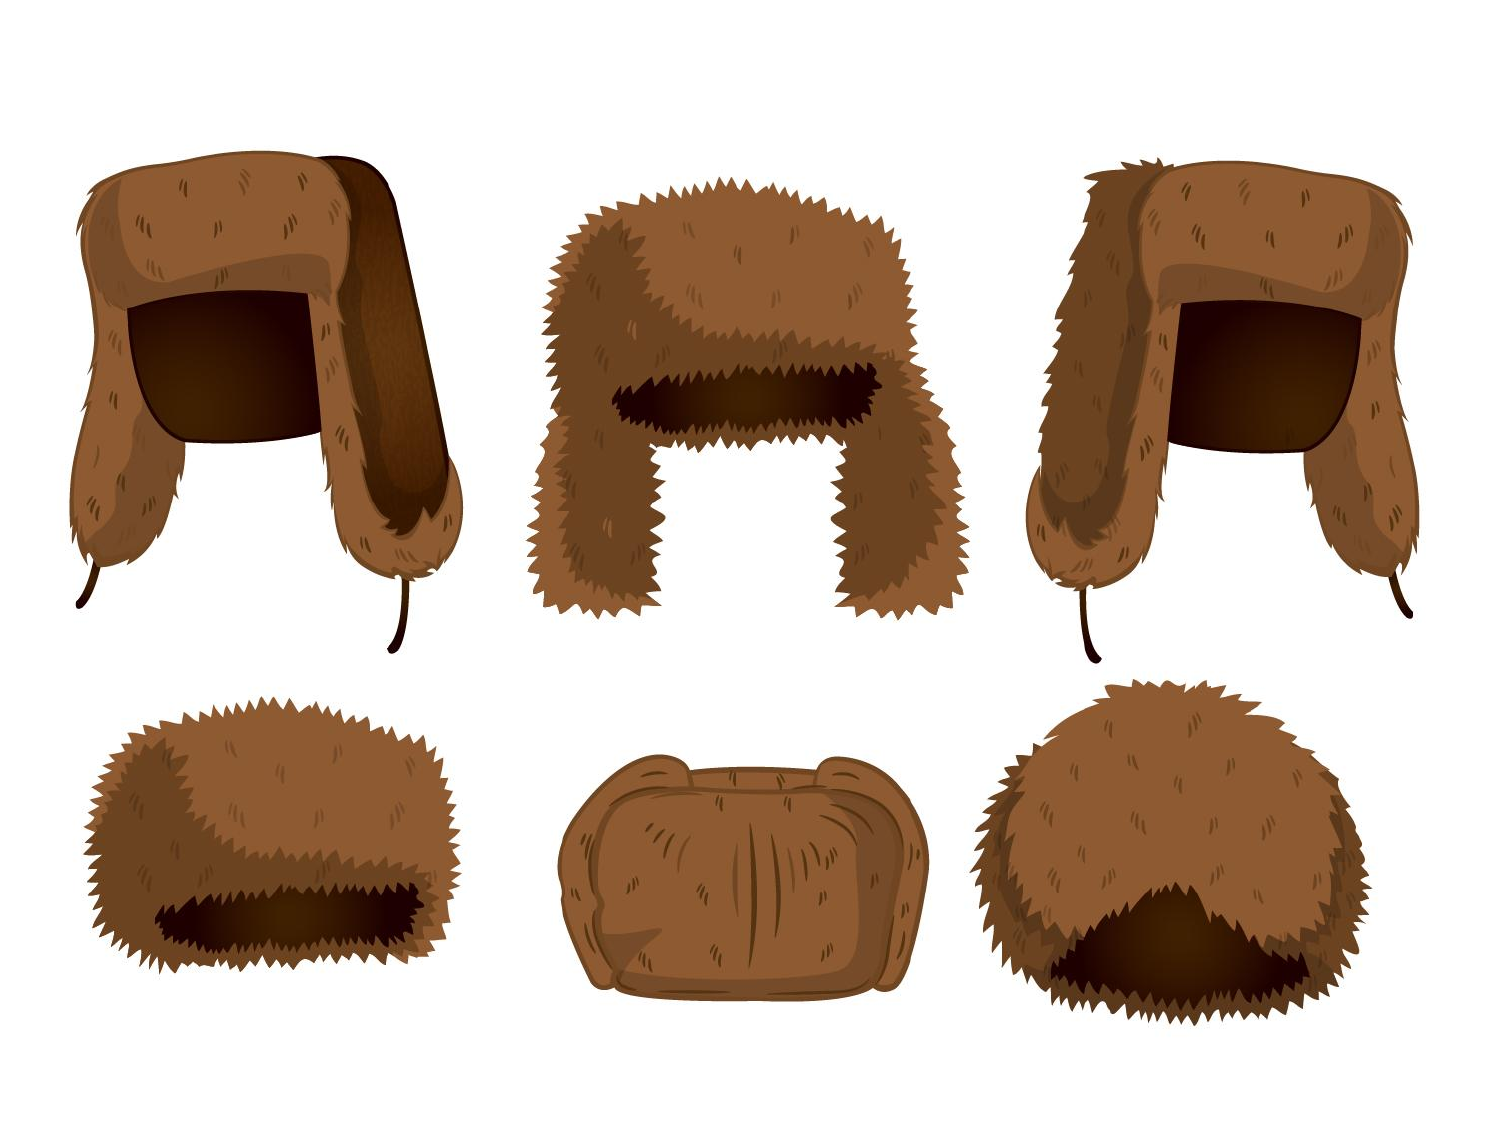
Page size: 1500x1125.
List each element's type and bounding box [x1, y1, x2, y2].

picture [40, 113, 1433, 1088]
